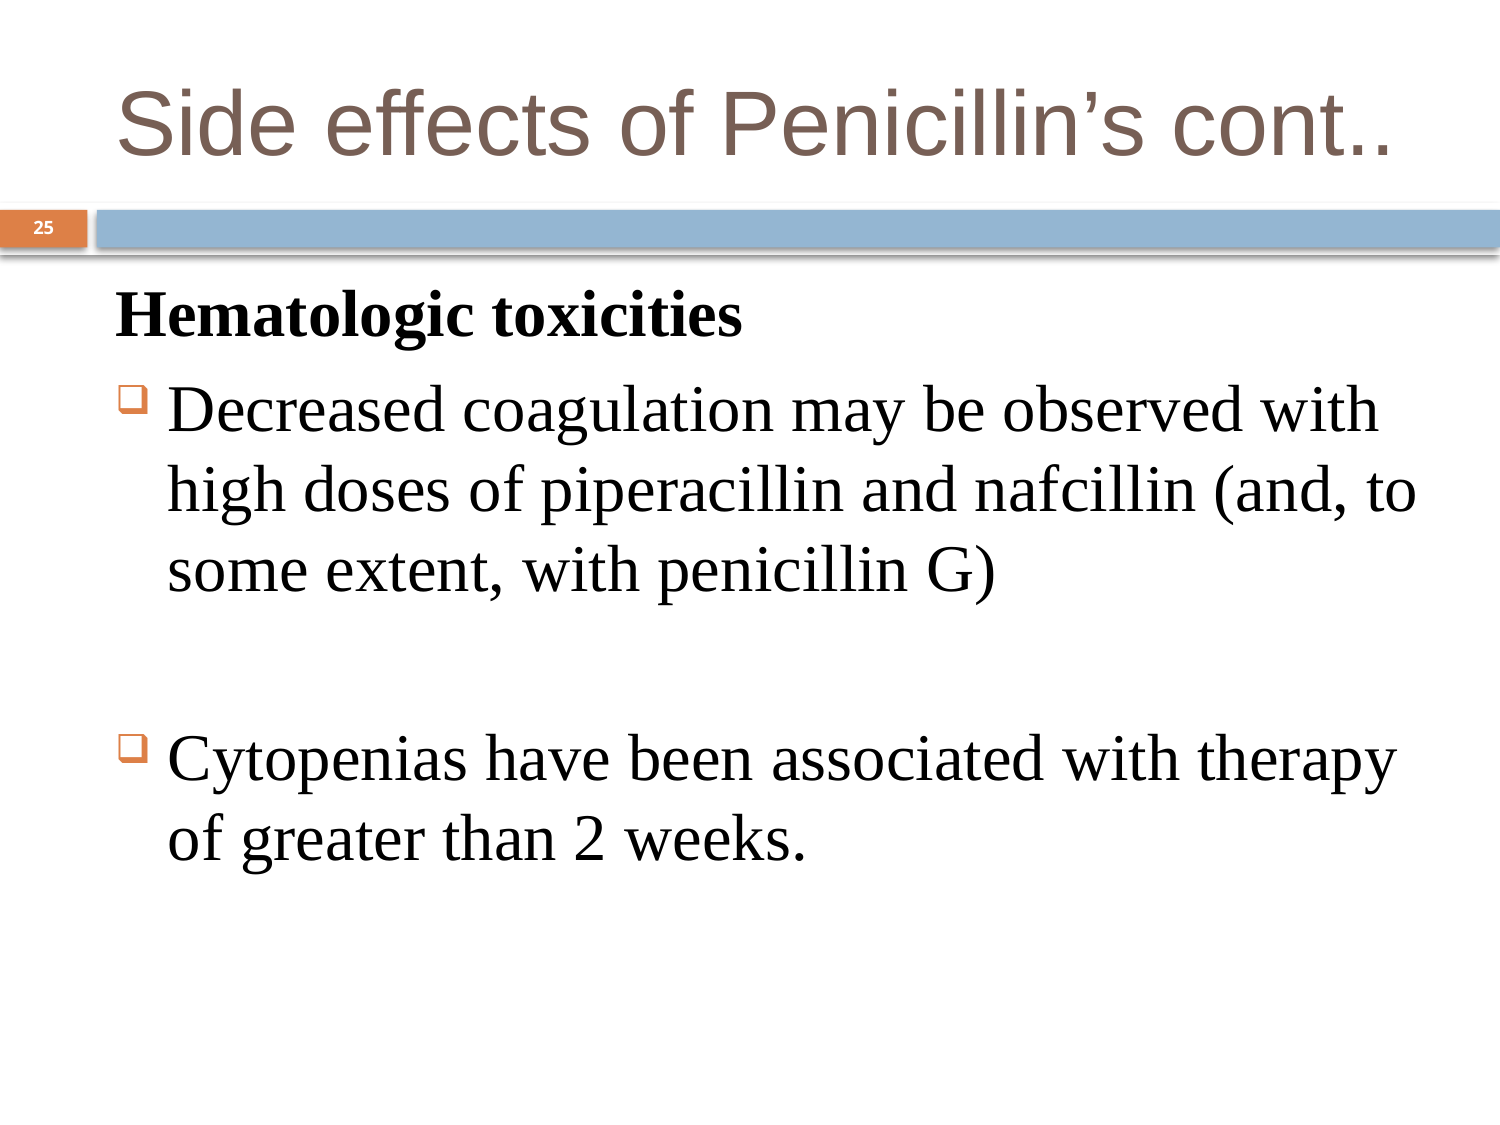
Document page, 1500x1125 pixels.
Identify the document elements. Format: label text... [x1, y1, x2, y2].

list Hematologic toxicities Decreased coagulation may be observed with high doses of piperacillin and nafcillin (and, to some extent, with penicillin G) Cytopenias have been associated with therapy of greater than 2 weeks. [100, 262, 1438, 1000]
title Side effects of Penicillin’s cont.. [100, 37, 1438, 200]
slide_number 25 [0, 208, 88, 249]
